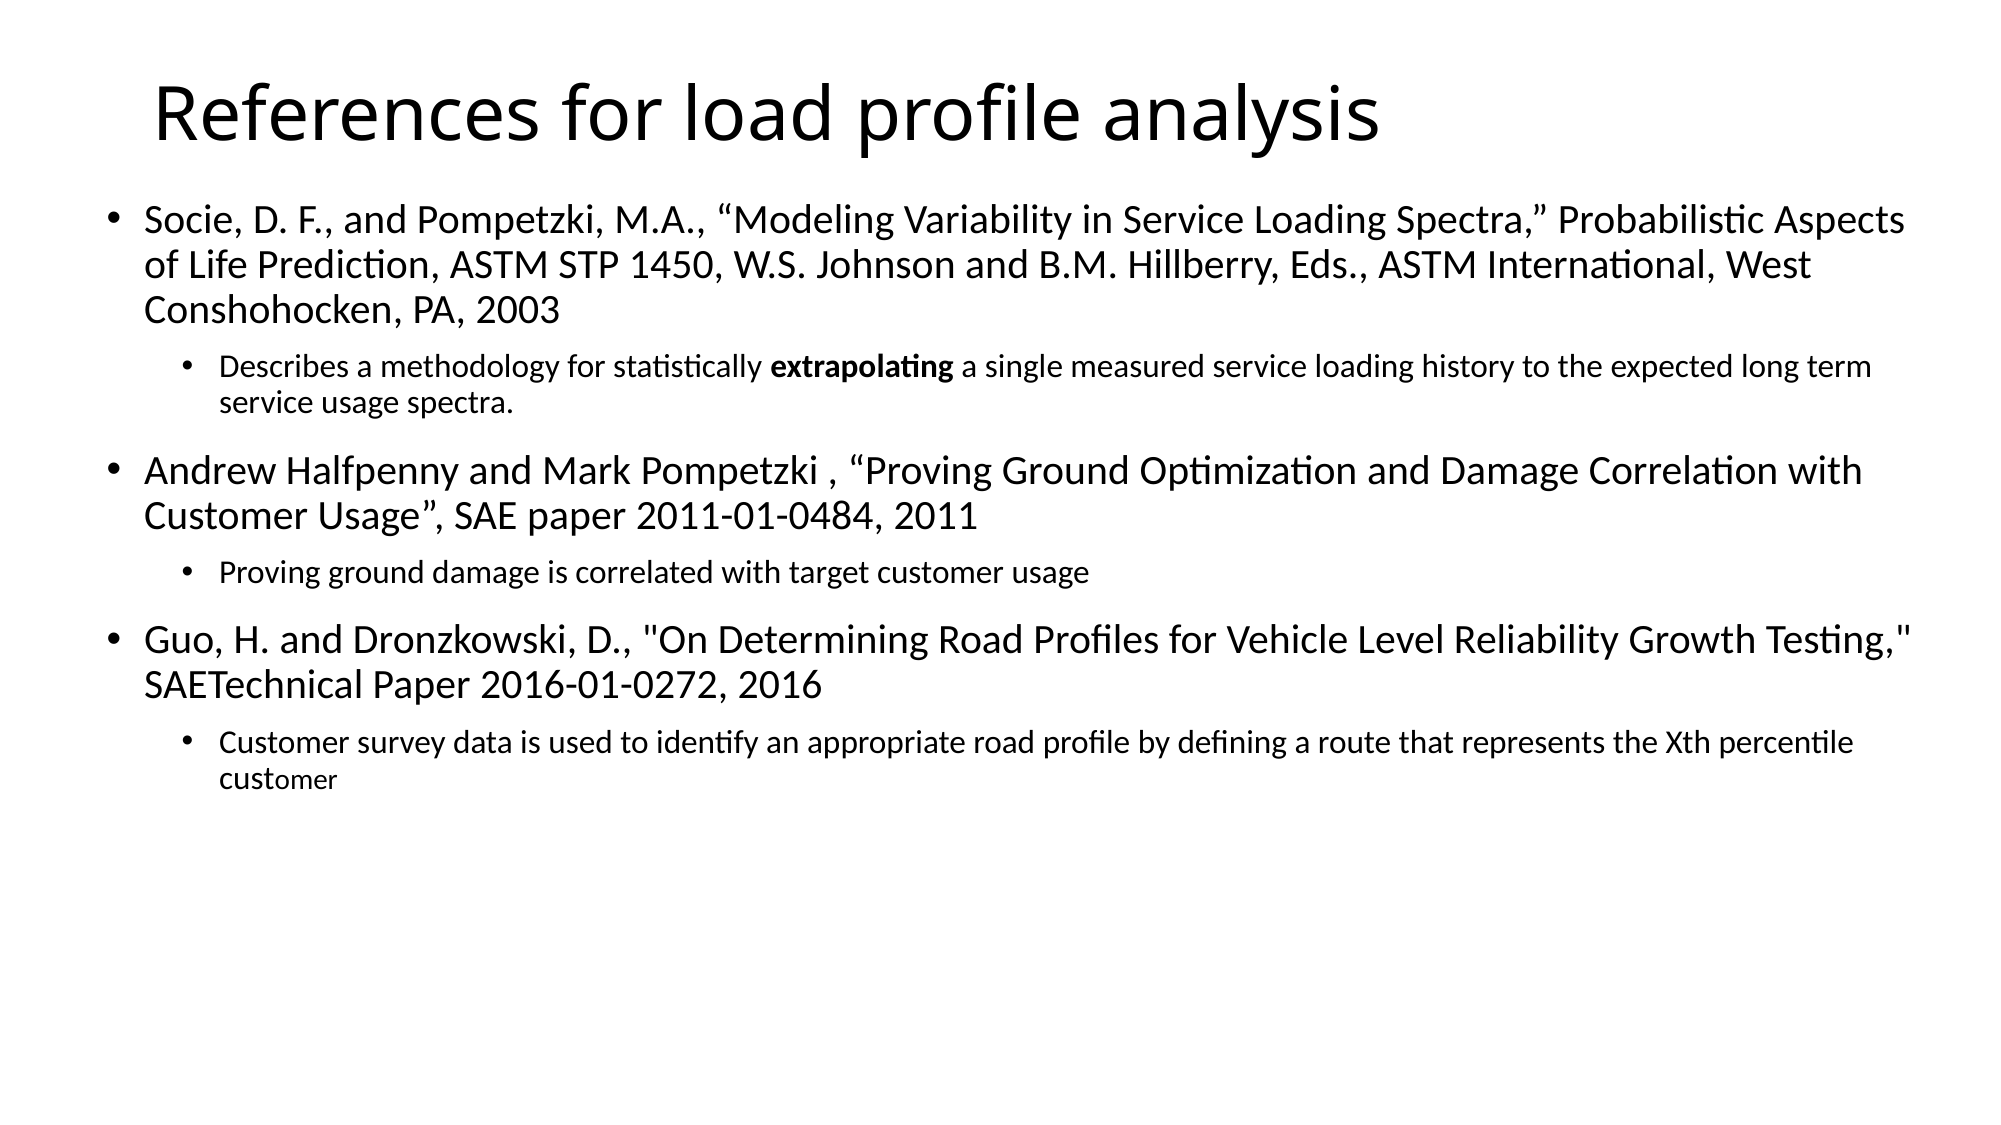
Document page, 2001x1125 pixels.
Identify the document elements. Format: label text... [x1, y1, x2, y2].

title References for load profile analysis [137, 59, 1863, 172]
list Socie, D. F., and Pompetzki, M.A., “Modeling Variability in Service Loading Spectra,” Probabilistic Aspects of Life Prediction, ASTM STP 1450, W.S. Johnson and B.M. Hillberry, Eds., ASTM International, West Conshohocken, PA, 2003 Describes a methodology for statistically extrapolating a single measured service loading history to the expected long term service usage spectra. Andrew Halfpenny and Mark Pompetzki , “Proving Ground Optimization and Damage Correlation with Customer Usage”, SAE paper 2011-01-0484, 2011 Proving ground damage is correlated with target customer usage Guo, H. and Dronzkowski, D., "On Determining Road Profiles for Vehicle Level Reliability Growth Testing," SAETechnical Paper 2016-01-0272, 2016 Customer survey data is used to identify an appropriate road profile by defining a route that represents the Xth percentile customer [91, 189, 1965, 1009]
